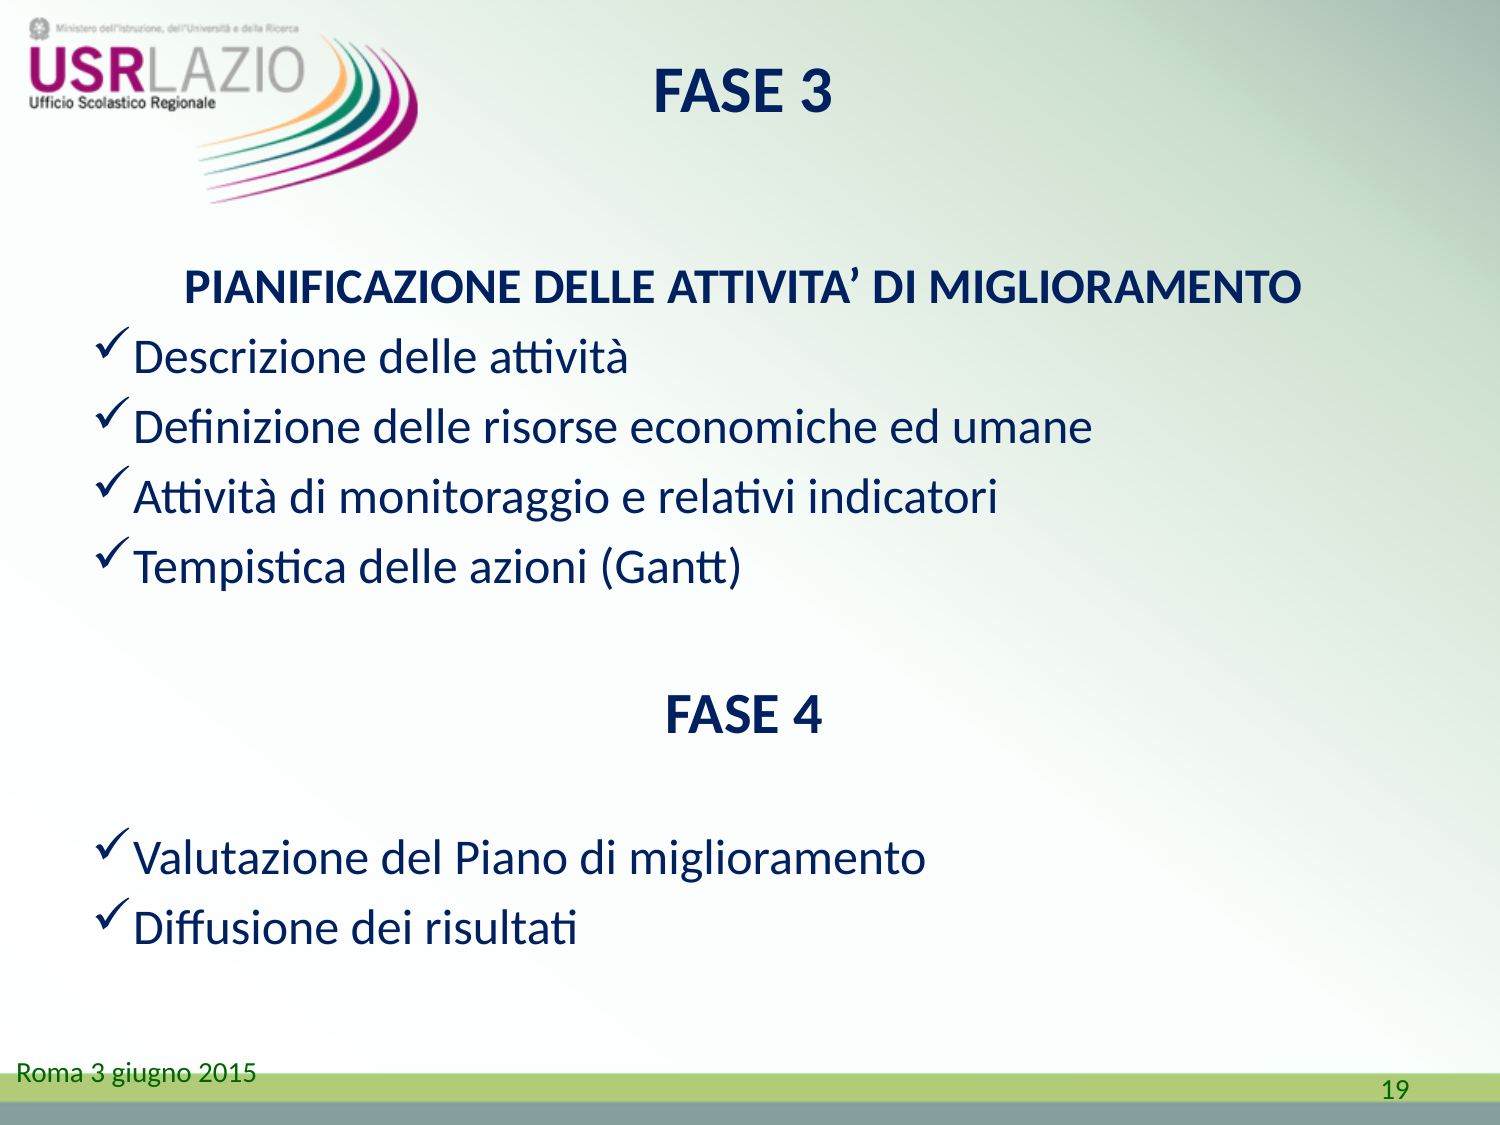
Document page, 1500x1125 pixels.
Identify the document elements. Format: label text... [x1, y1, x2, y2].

subtitle PIANIFICAZIONE DELLE ATTIVITA’ DI MIGLIORAMENTO Descrizione delle attività Definizione delle risorse economiche ed umane Attività di monitoraggio e relativi indicatori Tempistica delle azioni (Gantt) FASE 4 Valutazione del Piano di miglioramento Diffusione dei risultati [76, 175, 1412, 1012]
footer Roma 3 giugno 2015 [0, 1058, 475, 1119]
title FASE 3 [383, 23, 1412, 149]
slide_number 19 [1074, 1057, 1425, 1118]
picture [0, 0, 1500, 1125]
